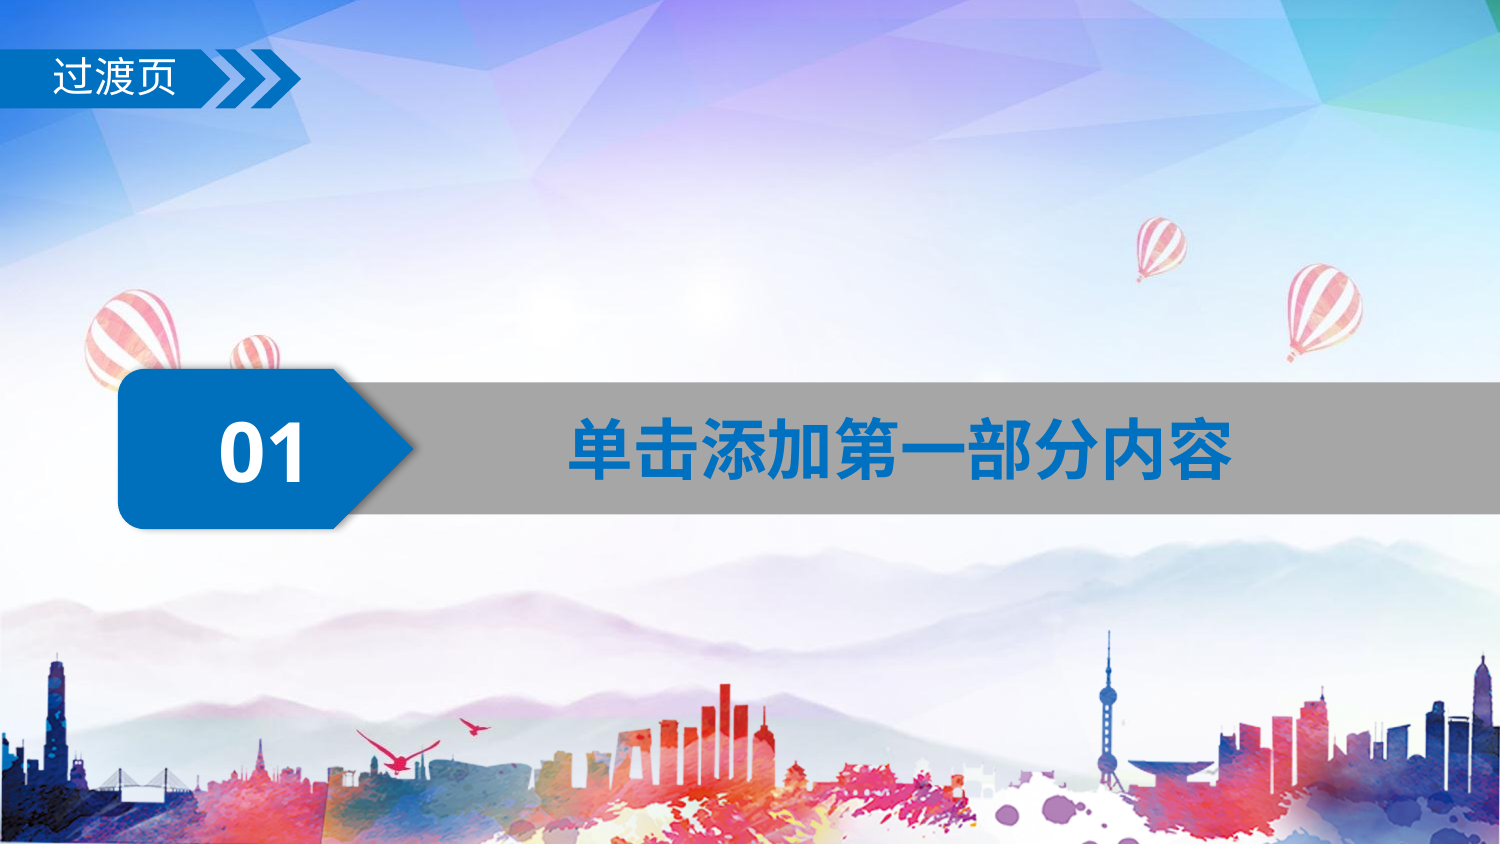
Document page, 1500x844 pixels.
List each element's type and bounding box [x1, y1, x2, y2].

text_box [300, 381, 1500, 515]
picture [0, 0, 1500, 844]
